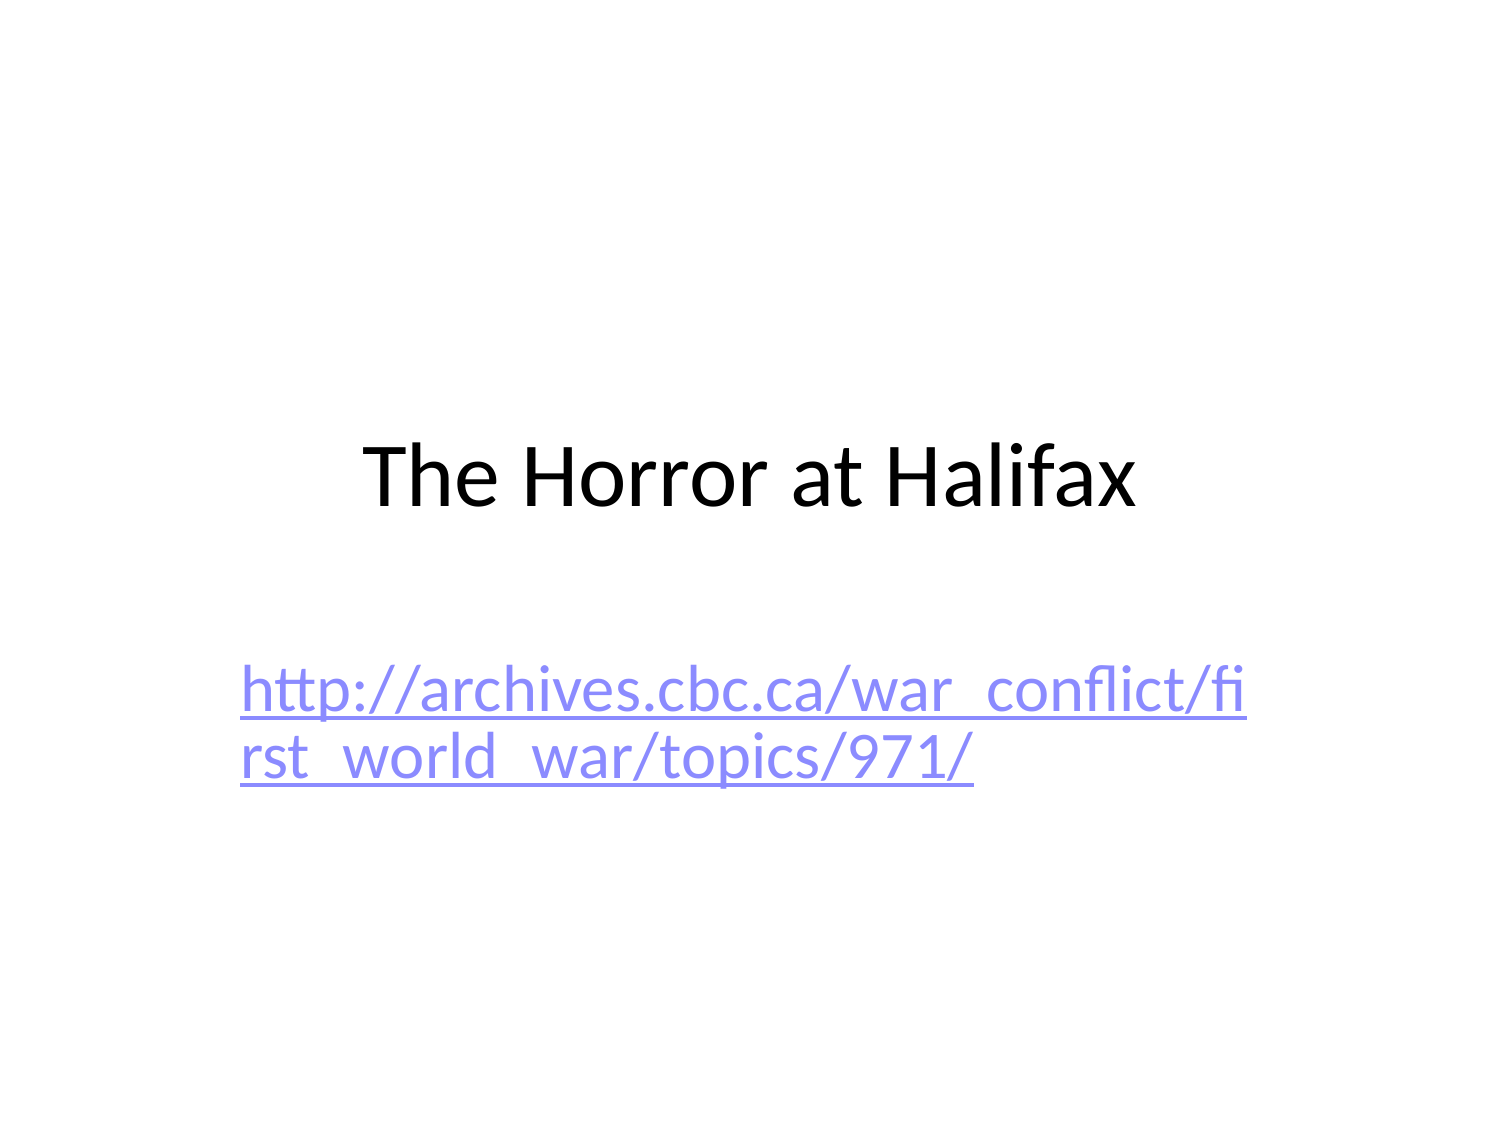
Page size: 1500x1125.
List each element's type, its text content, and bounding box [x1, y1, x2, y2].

title The Horror at Halifax [112, 349, 1388, 591]
subtitle http://archives.cbc.ca/war_conflict/first_world_war/topics/971/ [225, 637, 1275, 925]
